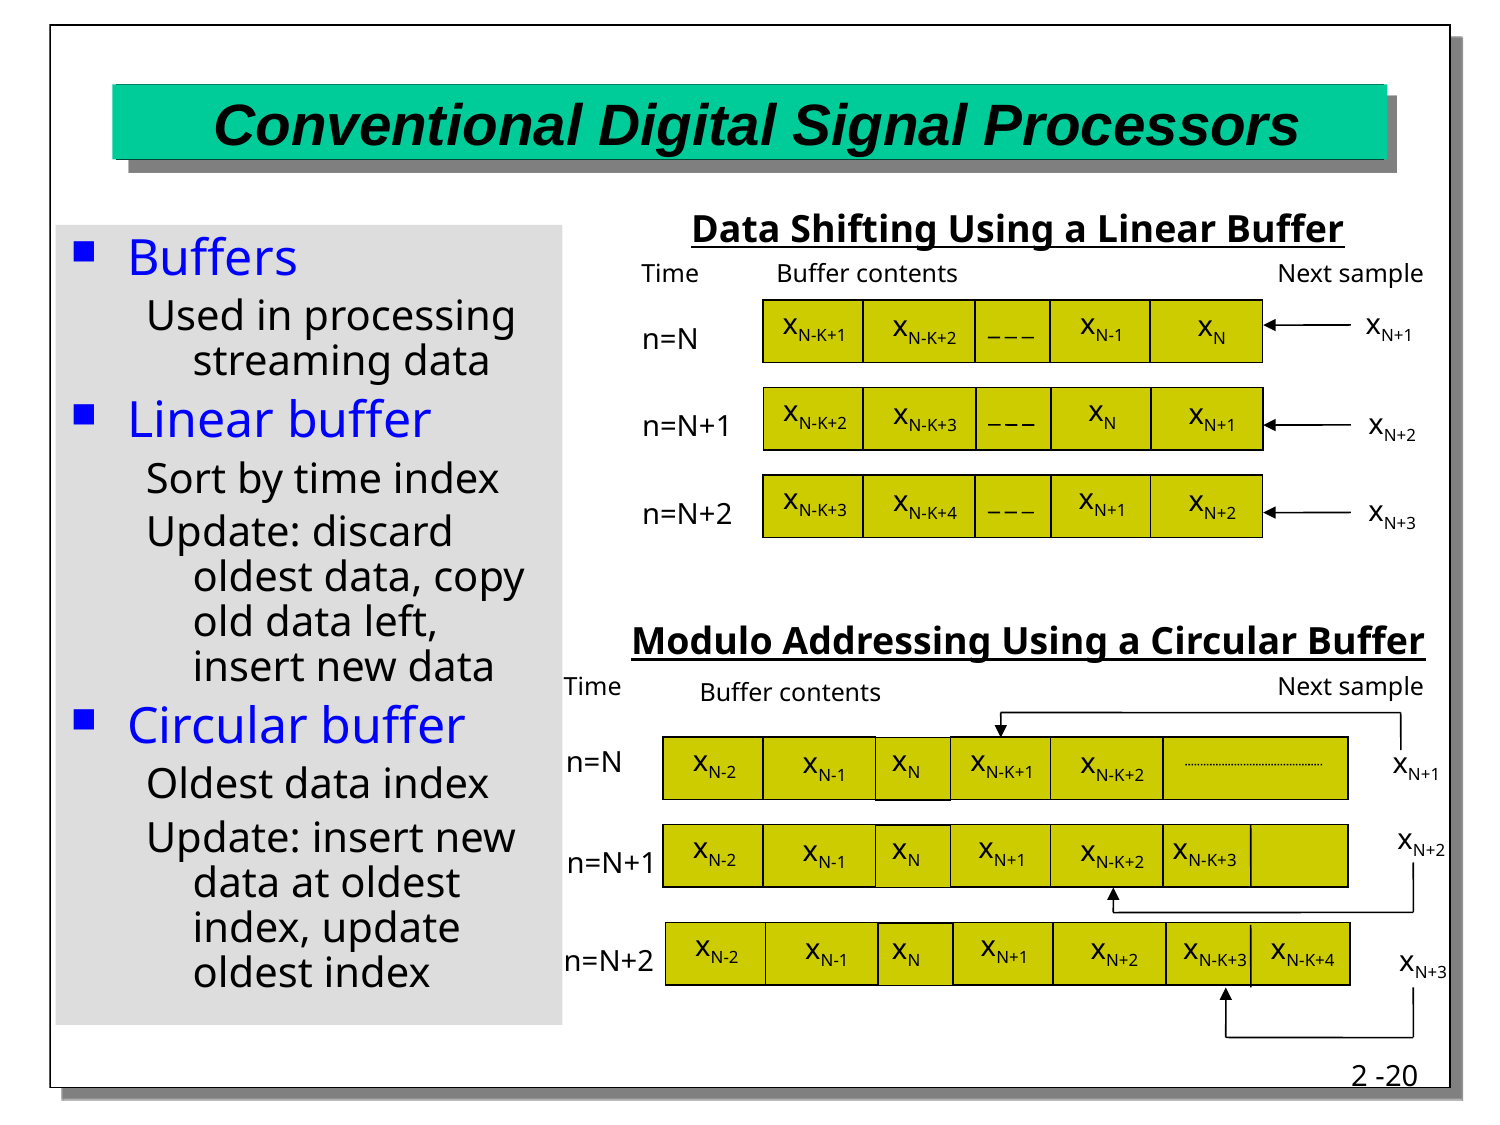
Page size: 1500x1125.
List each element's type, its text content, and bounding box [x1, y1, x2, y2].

text_box [954, 922, 1052, 985]
text_box xN [877, 822, 936, 878]
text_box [628, 197, 1432, 538]
text_box Time [563, 662, 637, 708]
text_box [1050, 824, 1163, 887]
text_box Conventional Digital Signal Processors [112, 84, 1388, 160]
text_box [950, 736, 1050, 800]
text_box xN+2 [1382, 813, 1461, 868]
text_box [1107, 887, 1120, 913]
text_box [1163, 736, 1348, 800]
text_box [1165, 922, 1250, 985]
text_box xN+3 [1384, 935, 1463, 990]
text_box n=N [563, 735, 638, 786]
text_box [1163, 878, 1250, 887]
text_box xN-K+3 [1168, 922, 1255, 978]
text_box xN+1 [1377, 737, 1456, 792]
text_box Buffer contents [684, 668, 897, 714]
text_box xN-K+2 [1065, 824, 1160, 880]
text_box [875, 737, 951, 800]
text_box n=N+2 [563, 934, 665, 985]
text_box Next sample [1262, 662, 1439, 708]
text_box [878, 922, 954, 986]
text_box xN [877, 922, 936, 978]
text_box [951, 824, 1050, 887]
text_box xN-2 [678, 734, 752, 790]
text_box [765, 922, 878, 985]
text_box xN-K+4 [1255, 922, 1350, 978]
text_box xN-K+3 [1157, 822, 1252, 878]
text_box [665, 922, 765, 985]
text_box [663, 824, 762, 887]
text_box [875, 824, 951, 888]
text_box [1052, 922, 1165, 985]
text_box [994, 713, 1008, 738]
text_box xN+1 [963, 822, 1042, 877]
text_box [762, 736, 876, 800]
text_box xN-K+4 [1351, 925, 1357, 981]
text_box n=N+1 [563, 837, 663, 887]
text_box [1050, 736, 1163, 800]
text_box xN+1 [965, 920, 1044, 975]
text_box xN-K+2 [1065, 737, 1160, 792]
text_box xN-1 [787, 737, 862, 792]
text_box [1251, 922, 1351, 985]
list Buffers Used in processing streaming data Linear buffer Sort by time index Update: discard oldest data, copy old data left, insert new data Circular buffer Oldest data index Update: insert new data at oldest index, update oldest index [55, 224, 563, 1026]
text_box xN-2 [678, 822, 752, 877]
text_box xN-1 [790, 922, 864, 978]
text_box xN+2 [1075, 922, 1154, 978]
text_box Modulo Addressing Using a Circular Buffer [616, 610, 1441, 670]
text_box xN-1 [787, 824, 862, 880]
text_box [1251, 824, 1348, 887]
text_box [1219, 987, 1233, 1037]
text_box xN-K+1 [955, 734, 1050, 790]
text_box [663, 736, 762, 800]
text_box [762, 824, 875, 887]
text_box xN-2 [680, 920, 754, 975]
text_box xN [877, 735, 936, 790]
